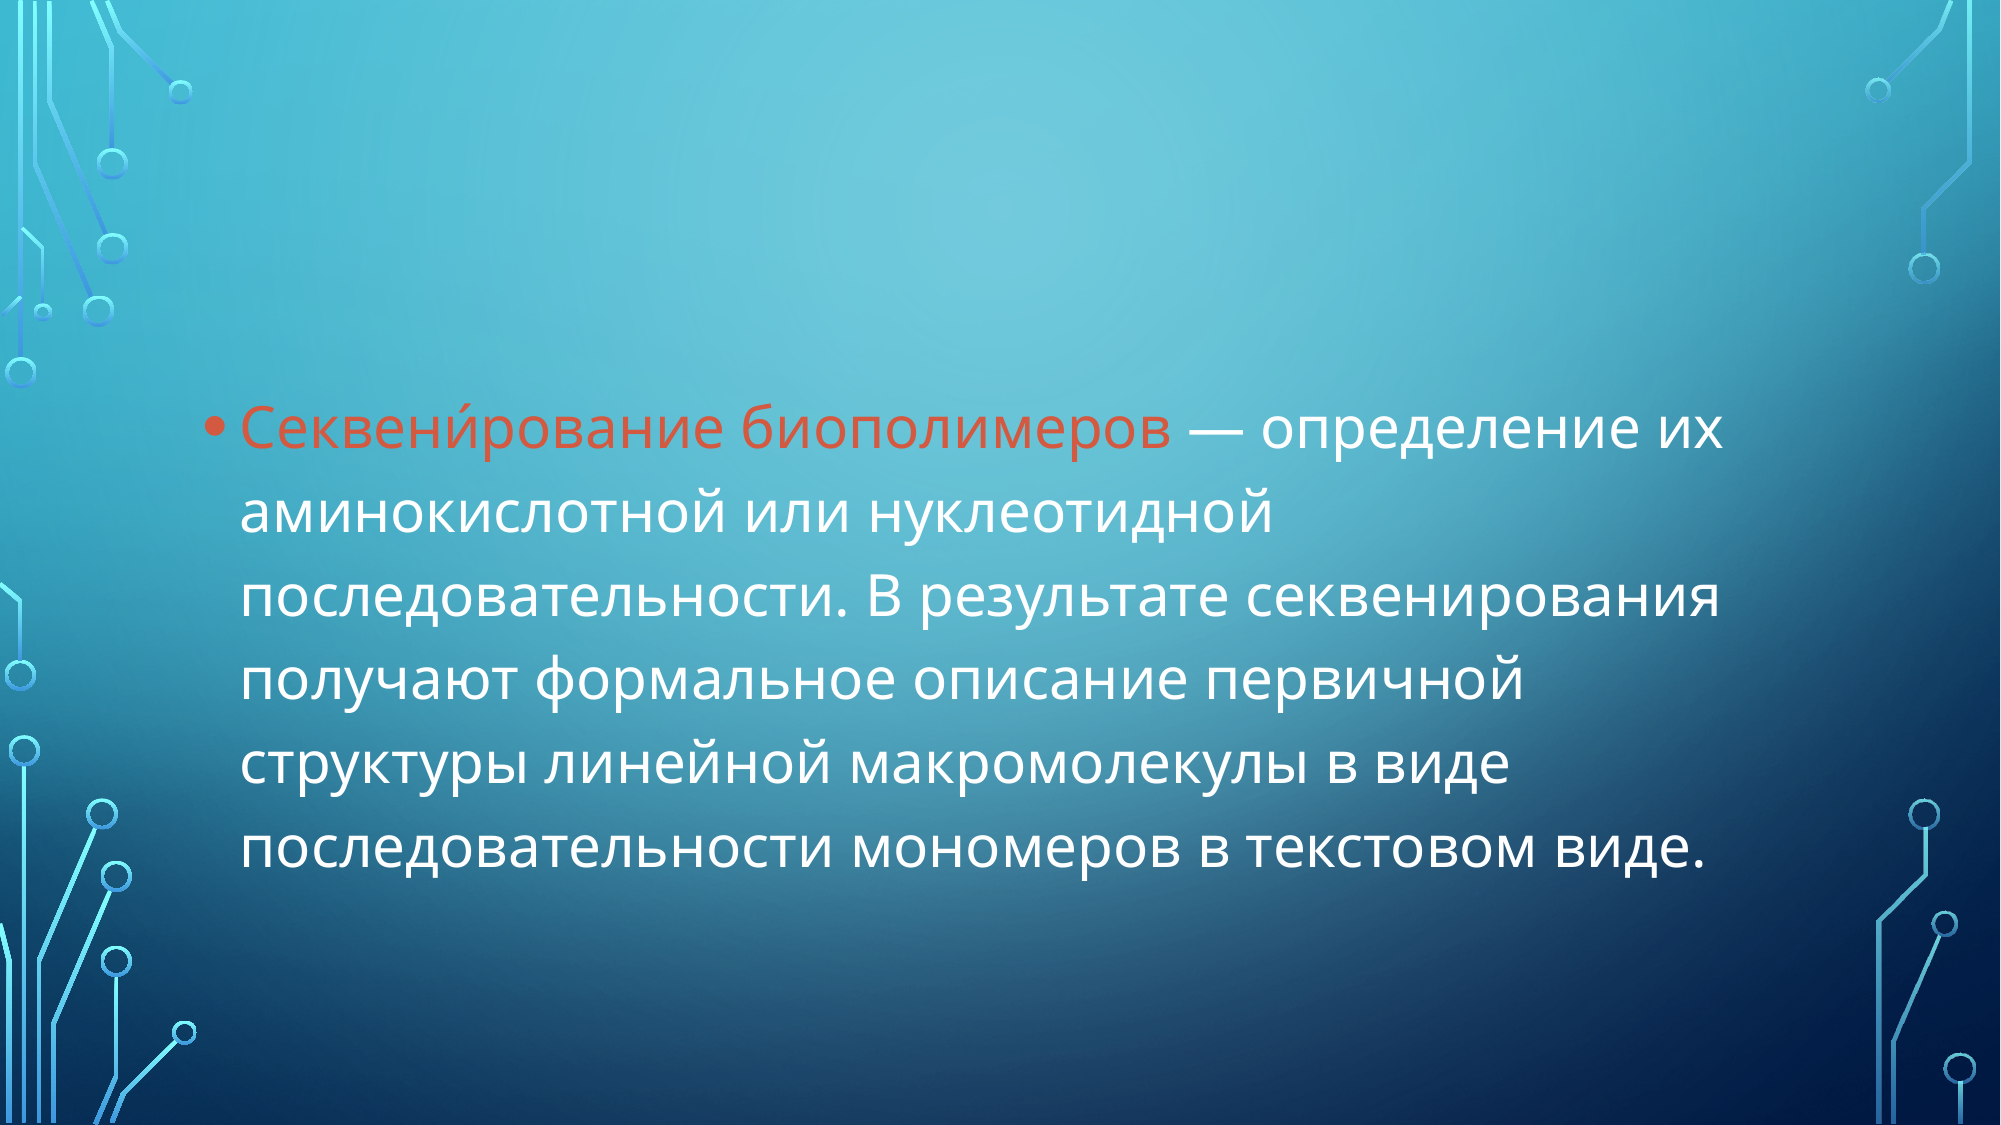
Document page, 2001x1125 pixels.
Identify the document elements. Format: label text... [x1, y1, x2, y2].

list Секвени́рование биополимеров — определение их аминокислотной или нуклеотидной последовательности. В результате секвенирования получают формальное описание первичной структуры линейной макромолекулы в виде последовательности мономеров в текстовом виде. [187, 369, 1813, 950]
